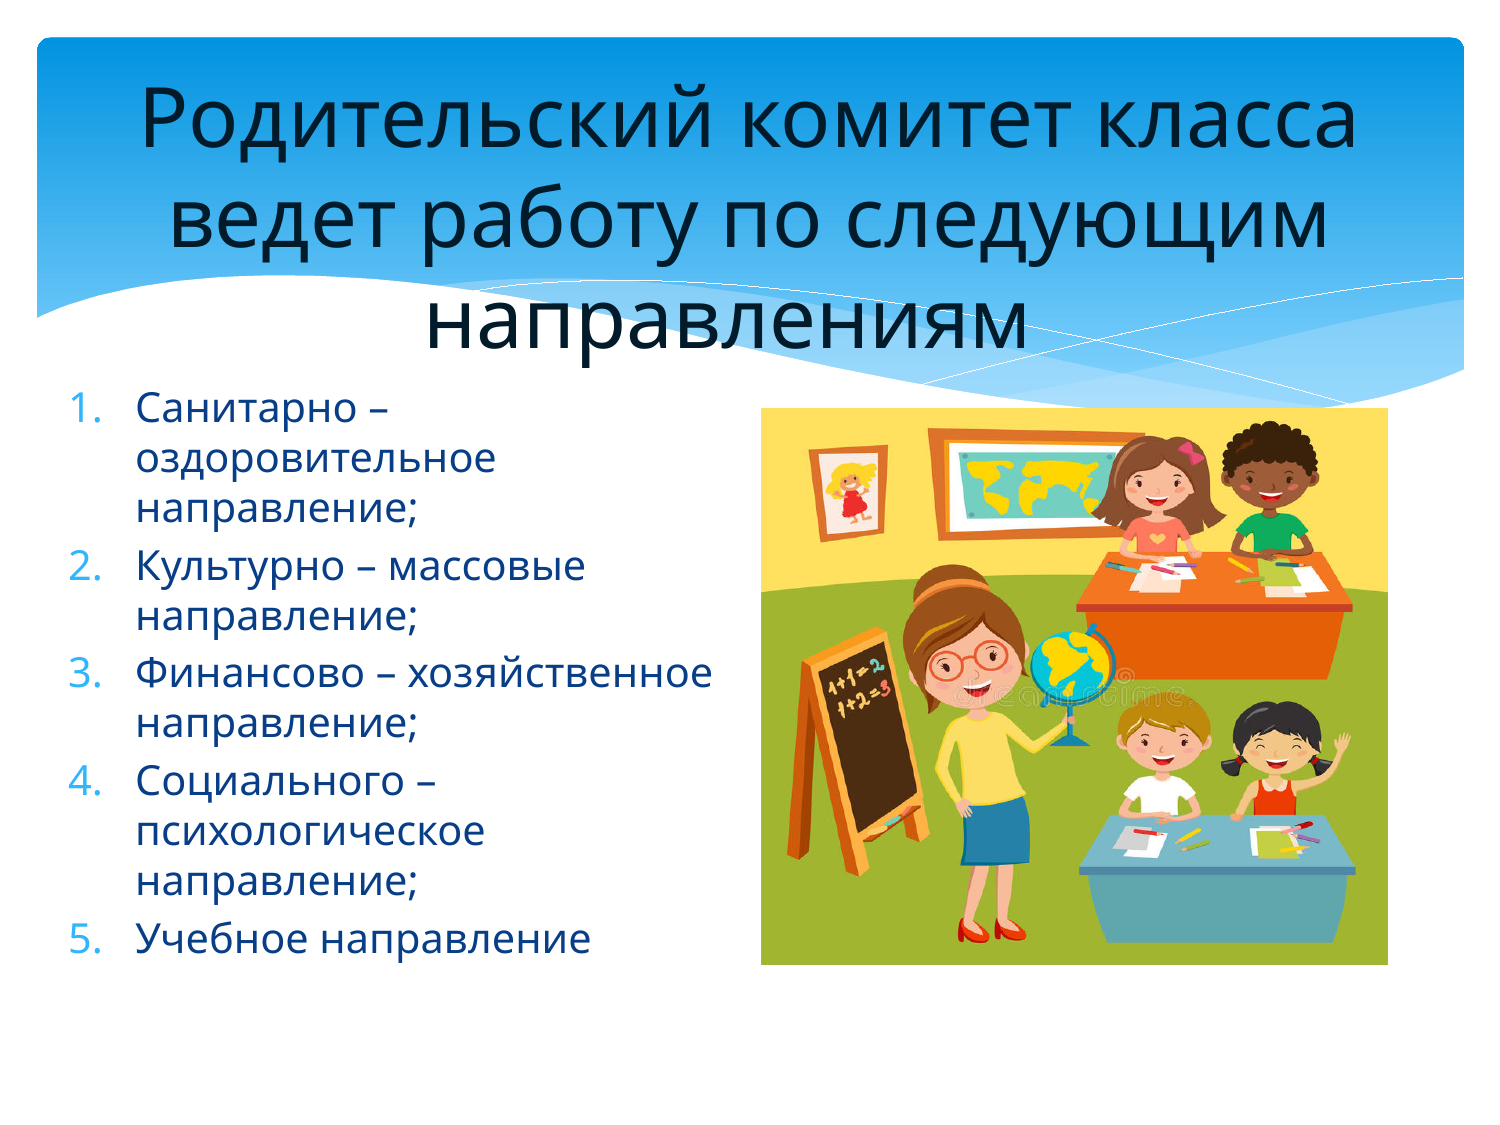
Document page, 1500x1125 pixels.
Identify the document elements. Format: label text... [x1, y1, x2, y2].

list Санитарно – оздоровительное направление; Культурно – массовые направление; Финансово – хозяйственное направление; Социального – психологическое направление; Учебное направление [53, 373, 738, 1005]
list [761, 408, 1389, 965]
title Родительский комитет класса ведет работу по следующим направлениям [75, 55, 1425, 374]
